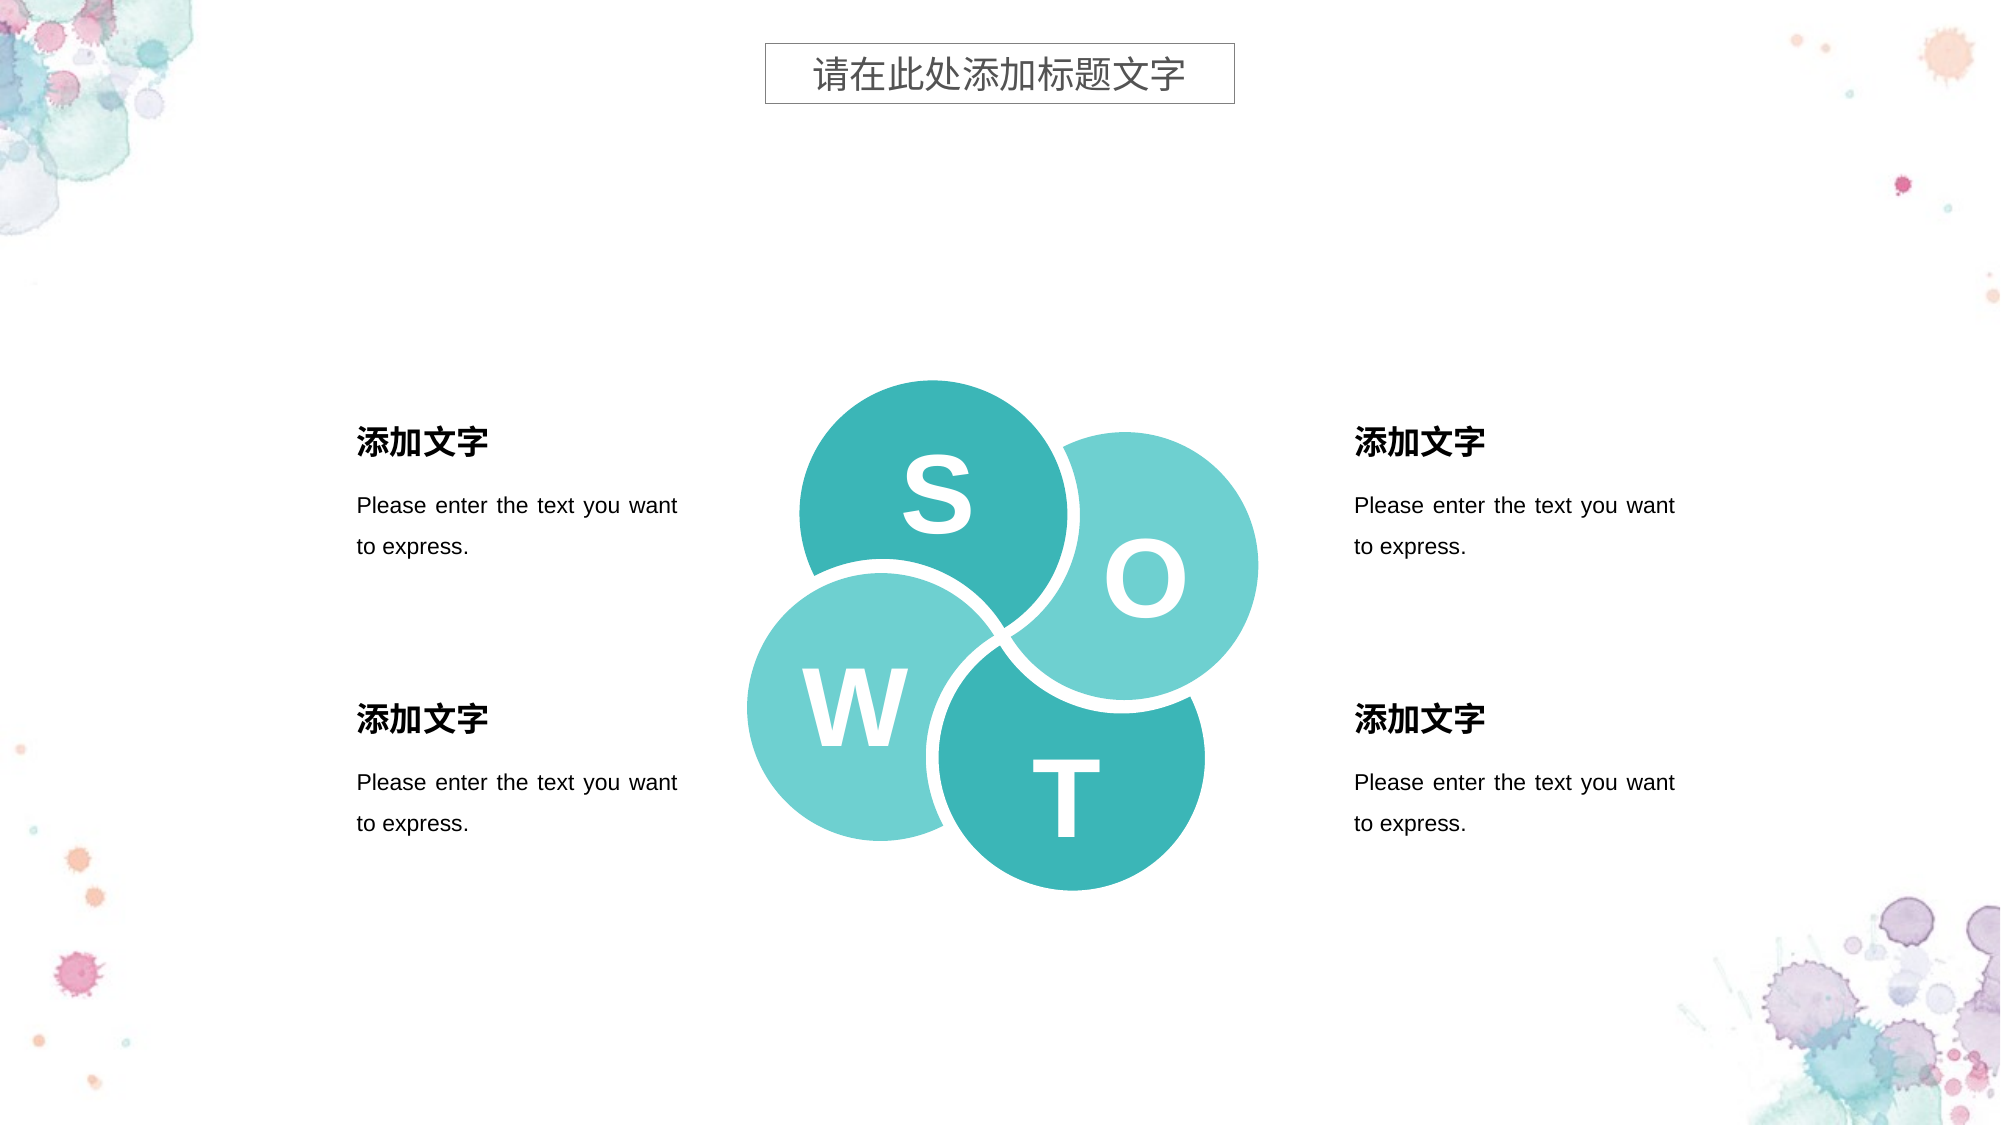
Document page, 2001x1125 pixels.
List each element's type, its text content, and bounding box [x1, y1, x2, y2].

text_box [996, 868, 1148, 892]
text_box S [848, 413, 1028, 564]
text_box [920, 419, 1067, 628]
text_box Please enter the text you want to express. [341, 469, 693, 567]
text_box T [977, 717, 1157, 868]
text_box 添加文字 [1339, 691, 1531, 746]
text_box 添加文字 [341, 691, 534, 746]
picture [0, 0, 2001, 1125]
text_box [747, 638, 944, 841]
text_box Please enter the text you want to express. [341, 746, 693, 844]
text_box 请在此处添加标题文字 [765, 43, 1235, 104]
text_box Please enter the text you want to express. [1339, 469, 1690, 567]
text_box [799, 380, 1021, 576]
text_box Please enter the text you want to express. [1339, 746, 1690, 844]
text_box [1010, 593, 1231, 701]
text_box W [766, 626, 946, 777]
text_box [939, 644, 1206, 862]
text_box O [1056, 497, 1236, 648]
text_box 添加文字 [341, 413, 534, 469]
text_box 添加文字 [1339, 413, 1531, 469]
text_box [774, 573, 995, 685]
text_box [1062, 432, 1259, 640]
